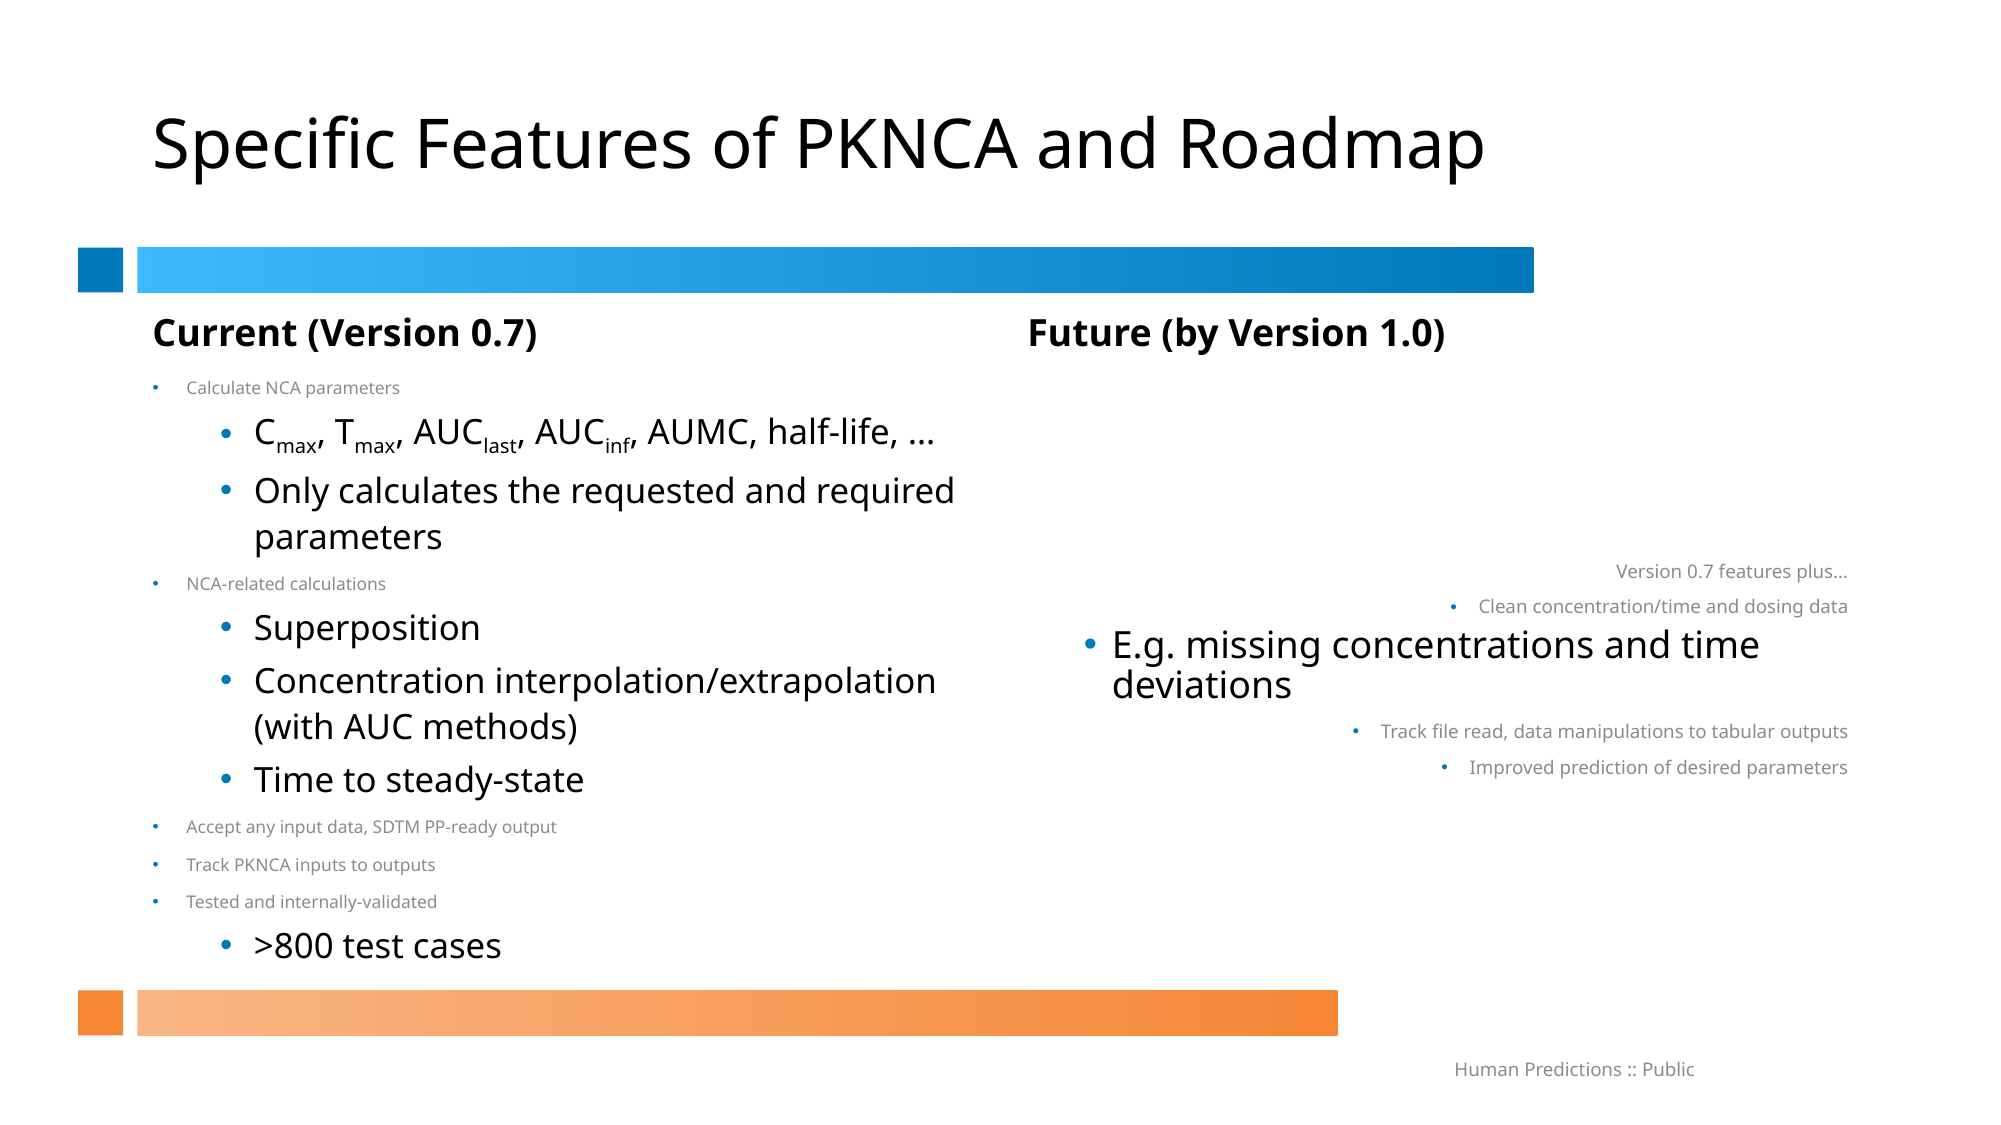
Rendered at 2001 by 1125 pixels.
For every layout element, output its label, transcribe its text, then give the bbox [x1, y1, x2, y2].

title Specific Features of PKNCA and Roadmap [137, 59, 1863, 234]
list Current (Version 0.7) [137, 302, 984, 362]
list Calculate NCA parameters Cmax, Tmax, AUClast, AUCinf, AUMC, half-life, … Only calculates the requested and required parameters NCA-related calculations Superposition Concentration interpolation/extrapolation (with AUC methods) Time to steady-state Accept any input data, SDTM PP-ready output Track PKNCA inputs to outputs Tested and internally-validated >800 test cases [137, 362, 984, 978]
list Future (by Version 1.0) [1012, 302, 1863, 362]
list Version 0.7 features plus… Clean concentration/time and dosing data E.g. missing concentrations and time deviations Track file read, data manipulations to tabular outputs Improved prediction of desired parameters [1012, 362, 1863, 978]
